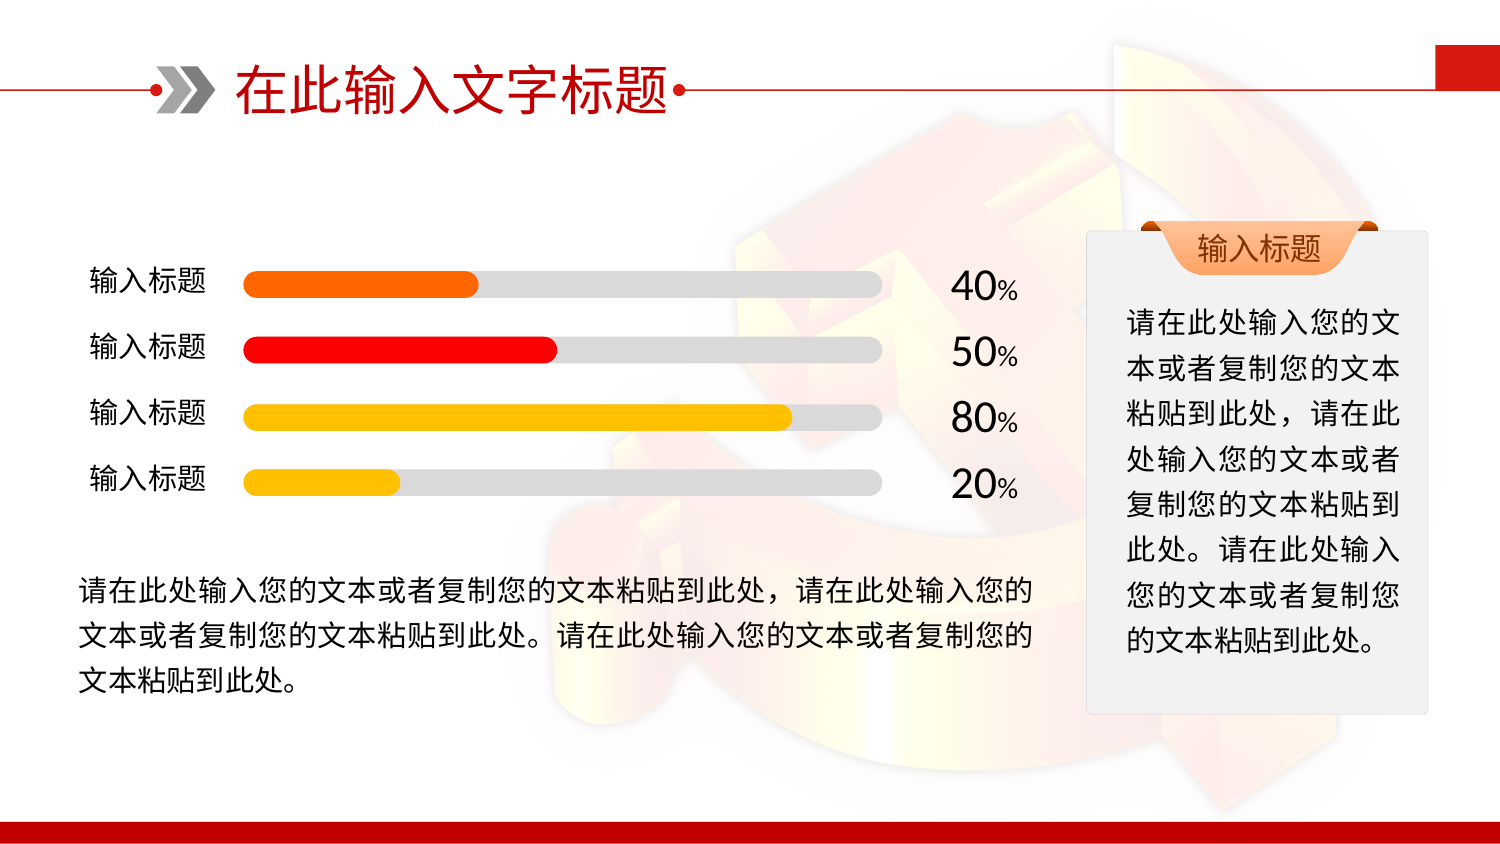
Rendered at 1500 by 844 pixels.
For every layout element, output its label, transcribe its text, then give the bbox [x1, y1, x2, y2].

text_box 在此输入文字标题 [219, 48, 717, 144]
text_box 输入标题 [70, 388, 221, 435]
text_box 80% [950, 392, 1069, 436]
text_box 40% [950, 260, 1069, 304]
text_box [1435, 45, 1500, 92]
text_box 输入标题 [1151, 218, 1368, 277]
text_box 请在此处输入您的文本或者复制您的文本粘贴到此处，请在此处输入您的文本或者复制您的文本粘贴到此处。请在此处输入您的文本或者复制您的文本粘贴到此处。 [1113, 287, 1414, 697]
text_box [155, 66, 216, 114]
text_box 20% [950, 458, 1069, 502]
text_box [794, 271, 883, 497]
text_box [1085, 230, 1429, 715]
text_box 输入标题 [70, 454, 221, 501]
text_box 输入标题 [70, 322, 221, 369]
text_box [1138, 218, 1160, 234]
text_box [1359, 218, 1381, 234]
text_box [243, 271, 793, 497]
text_box [672, 83, 1435, 97]
text_box 输入标题 [70, 256, 221, 303]
text_box 请在此处输入您的文本或者复制您的文本粘贴到此处，请在此处输入您的文本或者复制您的文本粘贴到此处。请在此处输入您的文本或者复制您的文本粘贴到此处。 [65, 554, 1049, 711]
text_box 50% [950, 326, 1069, 370]
